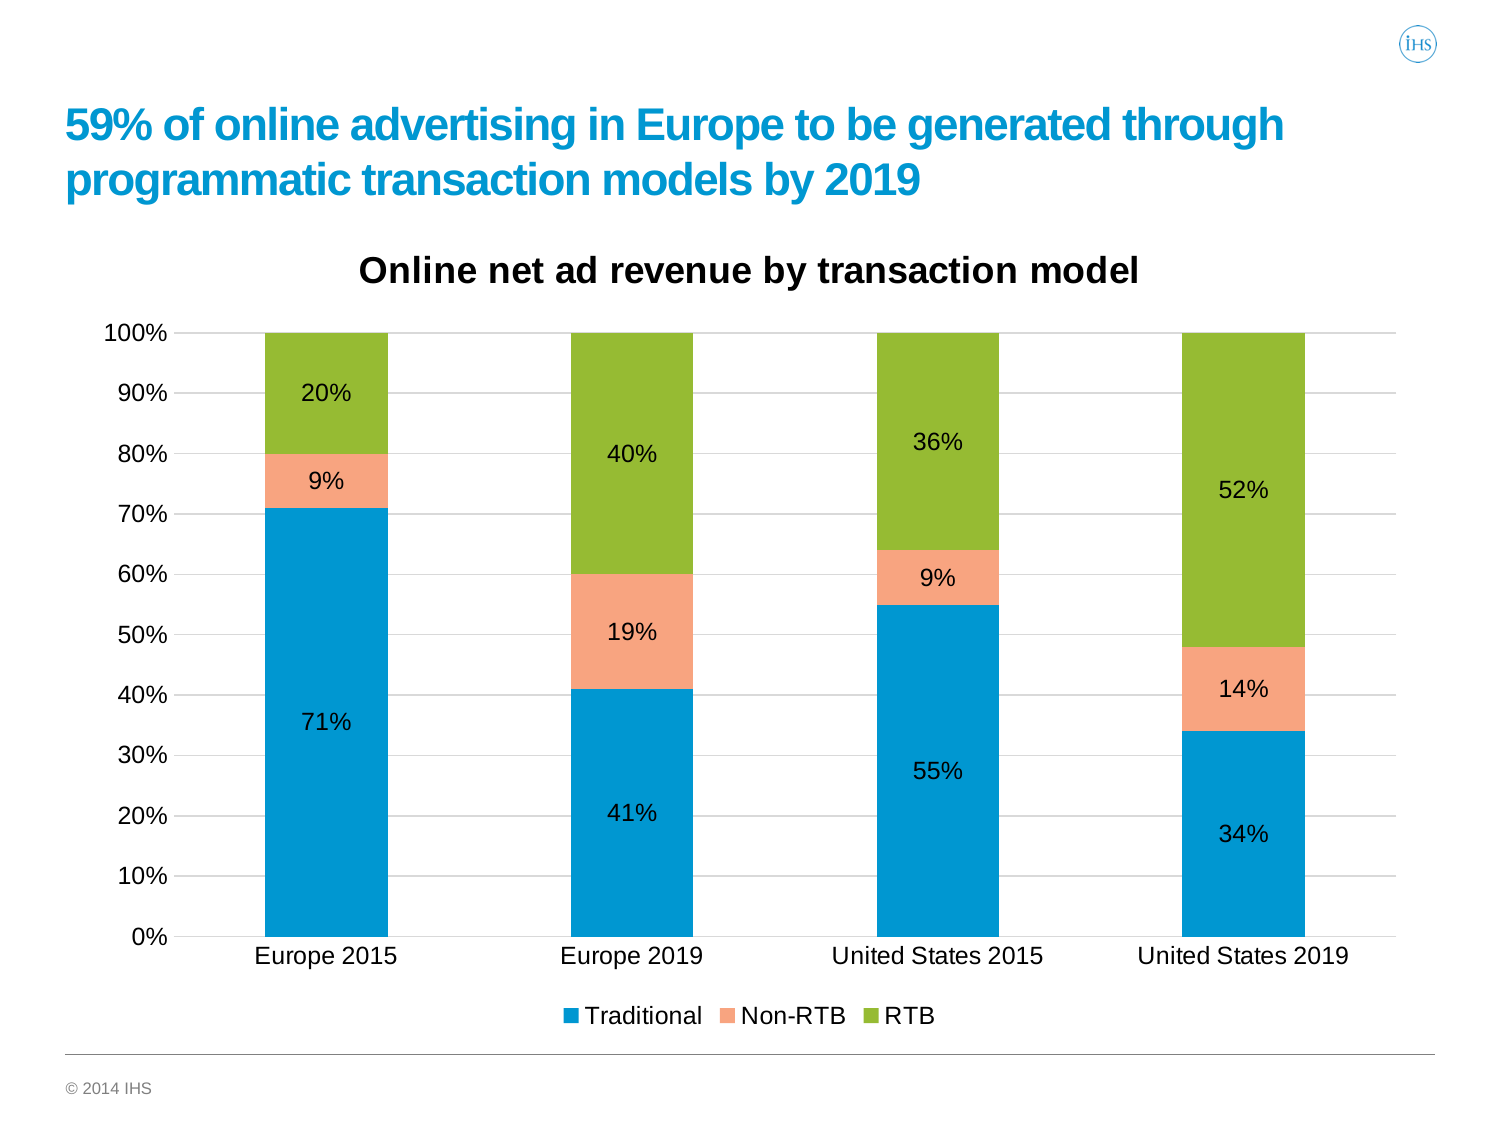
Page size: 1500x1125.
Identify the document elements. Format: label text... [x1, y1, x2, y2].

picture [1399, 25, 1437, 63]
title 59% of online advertising in Europe to be generated through programmatic transaction models by 2019 [64, 95, 1434, 214]
chart [76, 213, 1424, 1036]
